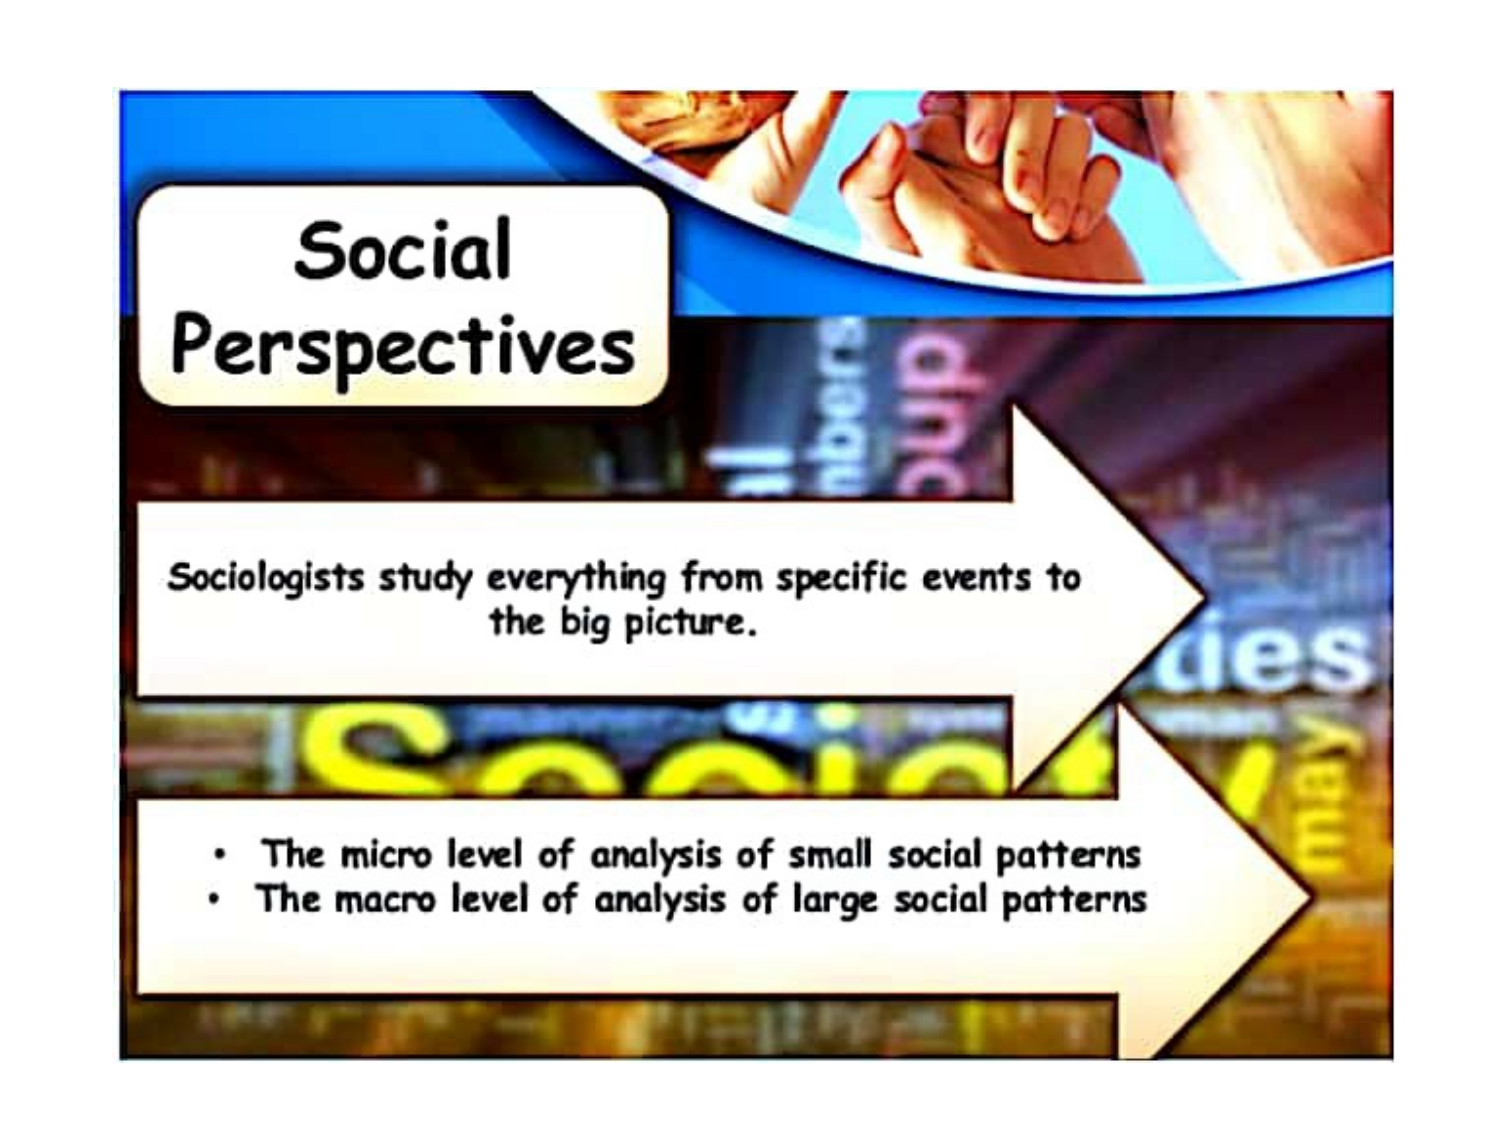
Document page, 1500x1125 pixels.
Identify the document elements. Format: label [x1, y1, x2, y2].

picture [112, 87, 1401, 1063]
